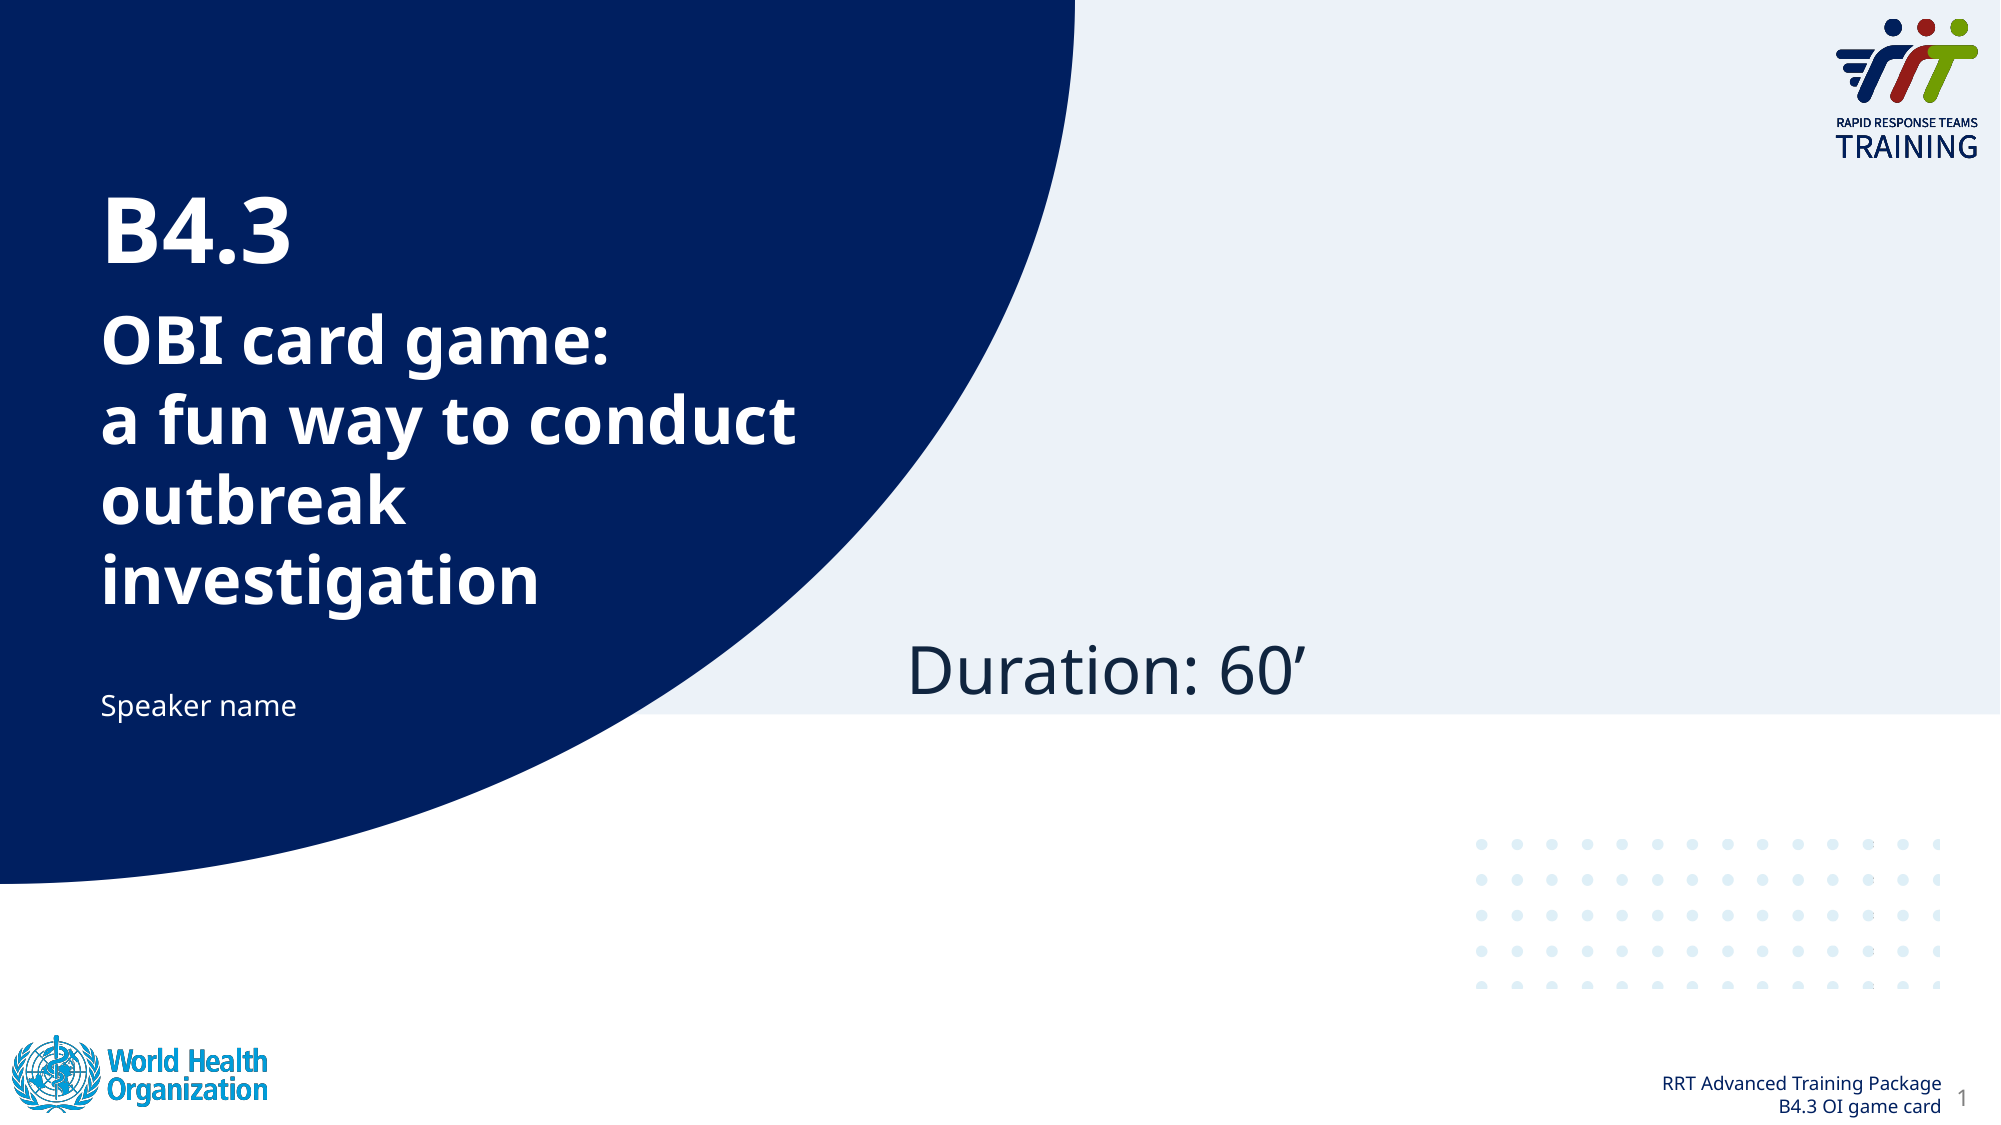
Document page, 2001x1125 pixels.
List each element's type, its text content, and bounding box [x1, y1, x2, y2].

picture [22, 1062, 26, 1077]
picture [34, 1054, 43, 1078]
picture [0, 0, 1075, 884]
picture [24, 1054, 36, 1087]
picture [59, 1035, 267, 1113]
text_box OBI card game: a fun way to conduct outbreak investigation [93, 290, 841, 626]
picture [50, 1108, 62, 1113]
picture [30, 1083, 37, 1091]
picture [40, 1062, 47, 1070]
text_box Speaker name [93, 680, 476, 730]
picture [36, 1088, 78, 1105]
text_box Duration: 60’​ [889, 620, 1325, 716]
picture [1476, 839, 1940, 989]
picture [71, 1053, 90, 1091]
text_box B4.3 [93, 164, 1087, 289]
picture [12, 1035, 54, 1068]
picture [12, 1083, 48, 1113]
picture [1835, 19, 1978, 167]
picture [46, 1056, 54, 1062]
